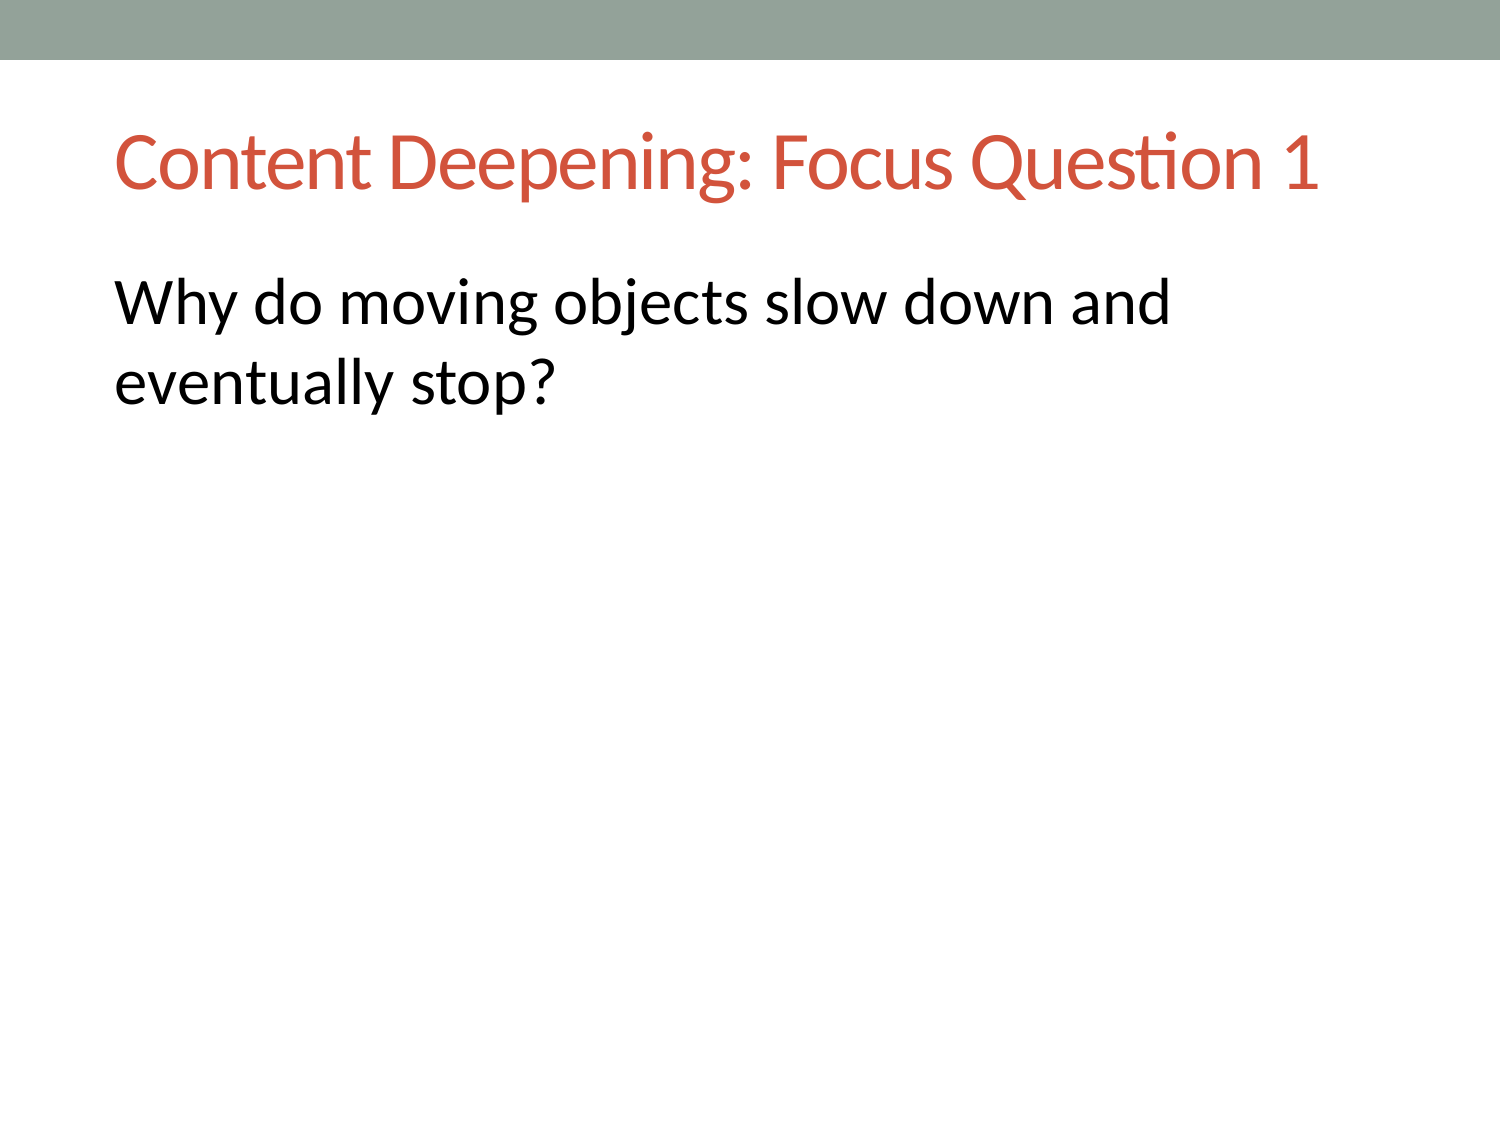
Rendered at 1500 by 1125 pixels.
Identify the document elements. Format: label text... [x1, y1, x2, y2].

list Why do moving objects slow down and eventually stop? [99, 249, 1425, 988]
title Content Deepening: Focus Question 1 [99, 75, 1425, 238]
